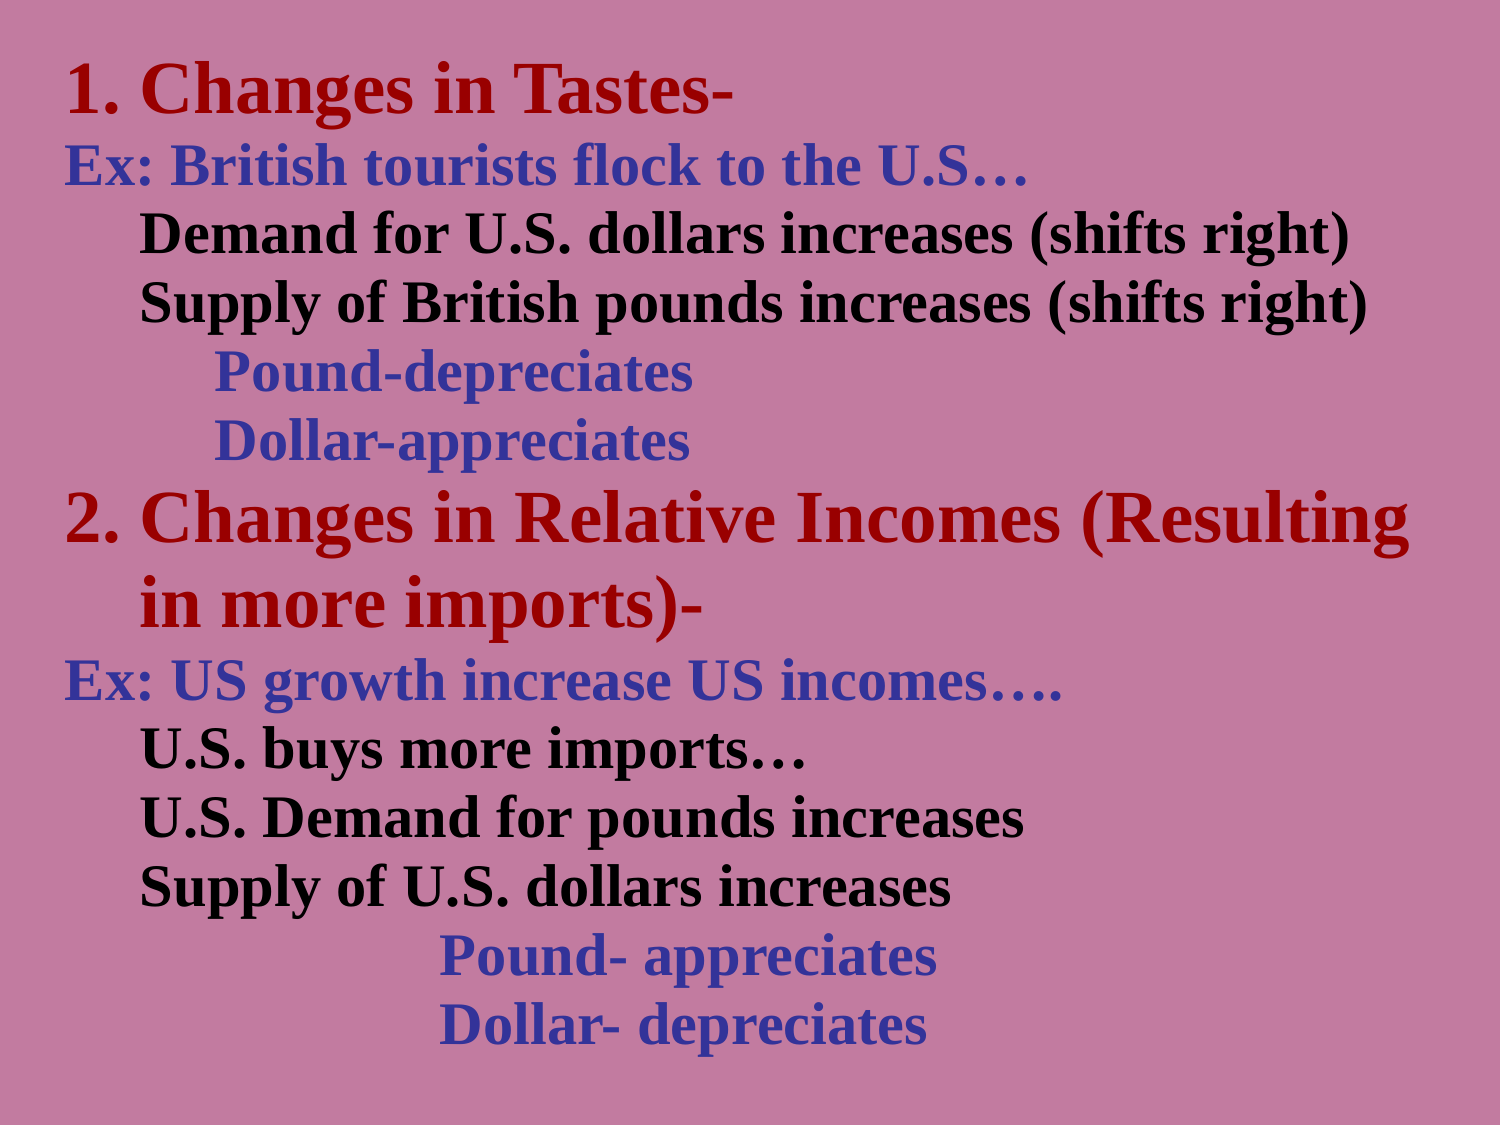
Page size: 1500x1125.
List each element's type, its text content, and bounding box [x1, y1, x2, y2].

text_box 1. Changes in Tastes- Ex: British tourists flock to the U.S… Demand for U.S. dollars increases (shifts right) Supply of British pounds increases (shifts right) Pound-depreciates Dollar-appreciates 2. Changes in Relative Incomes (Resulting in more imports)- Ex: US growth increase US incomes…. U.S. buys more imports… U.S. Demand for pounds increases Supply of U.S. dollars increases Pound- appreciates Dollar- depreciates [50, 37, 1468, 1066]
